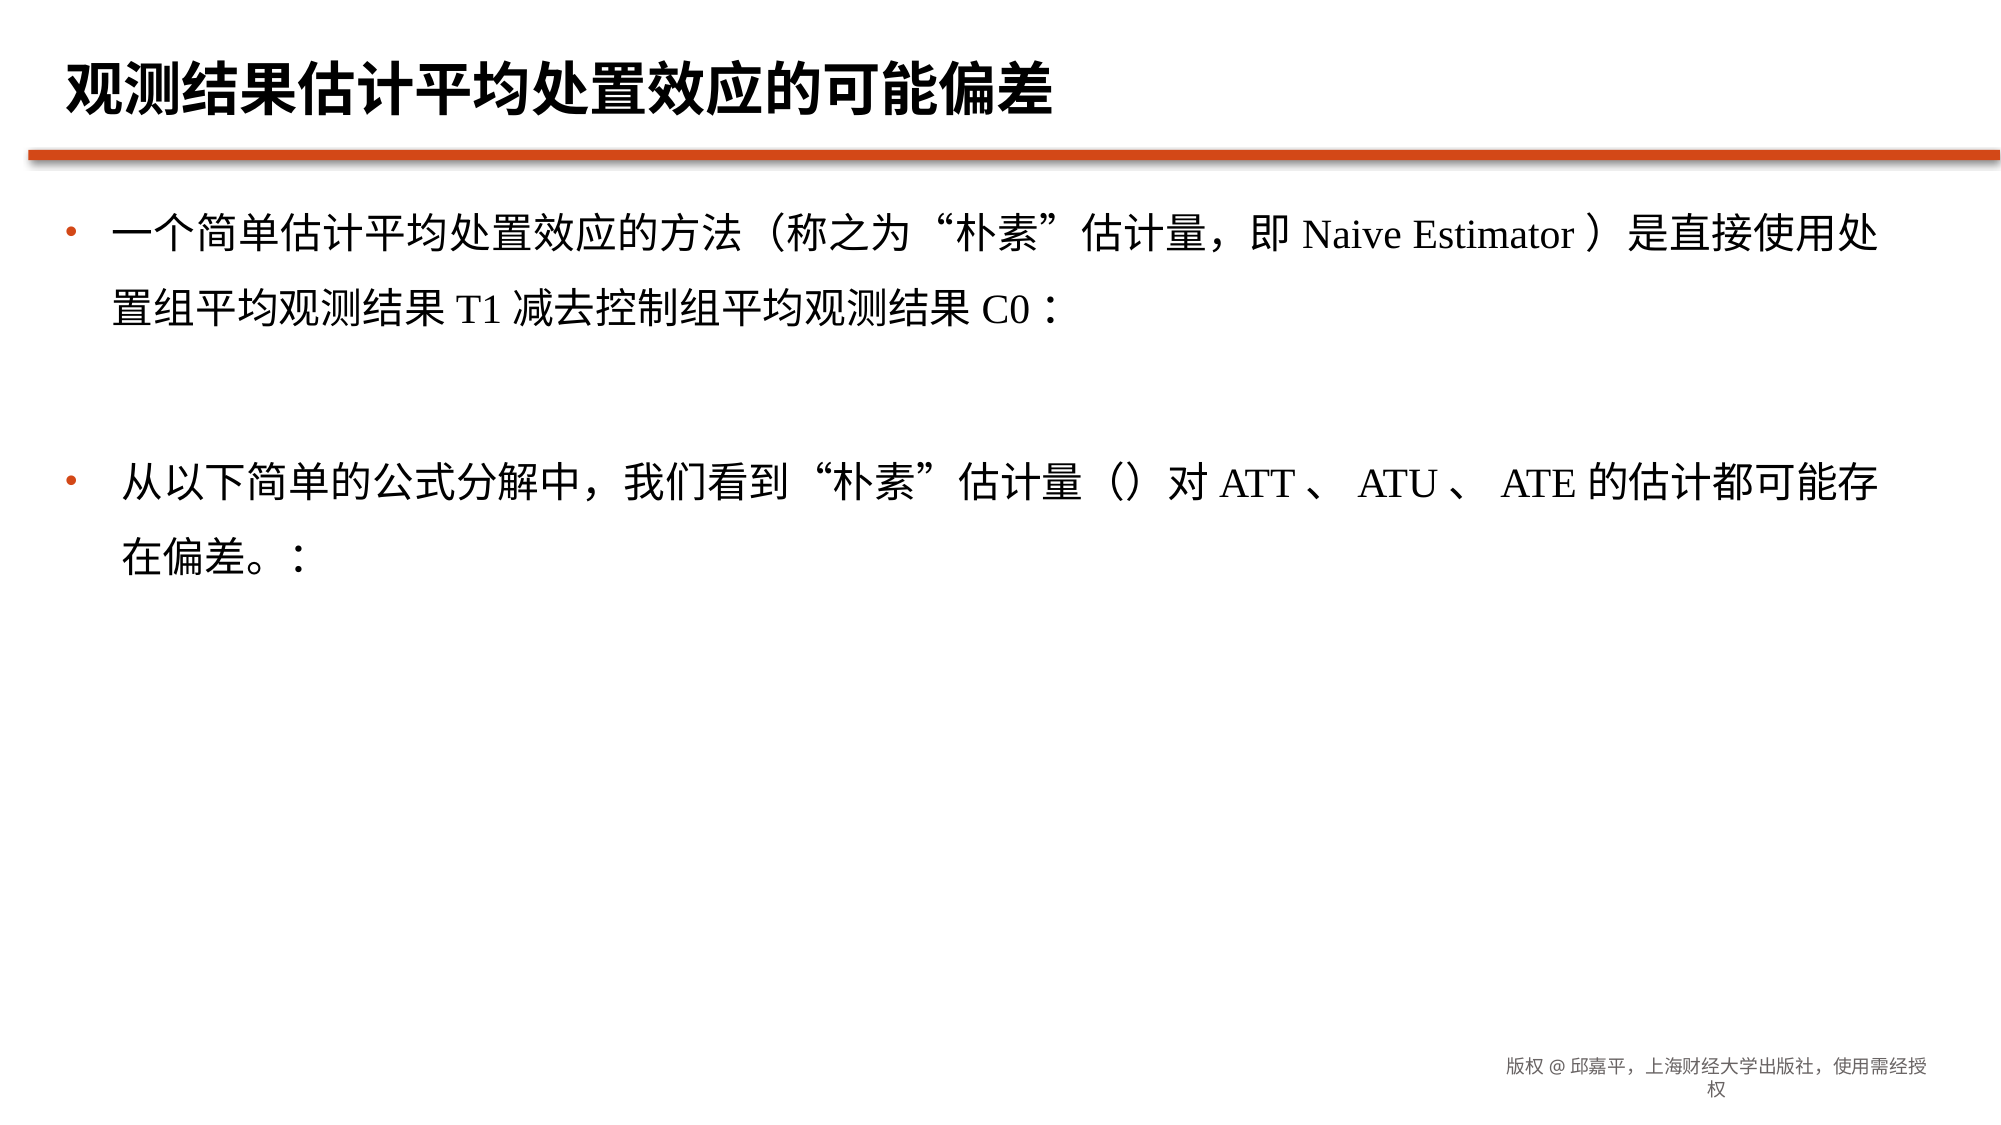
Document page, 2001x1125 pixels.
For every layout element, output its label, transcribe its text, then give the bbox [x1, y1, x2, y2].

title 观测结果估计平均处置效应的可能偏差 [50, 50, 1825, 138]
footer 版权@邱嘉平，上海财经大学出版社，使用需经授权 [1483, 1046, 1950, 1109]
